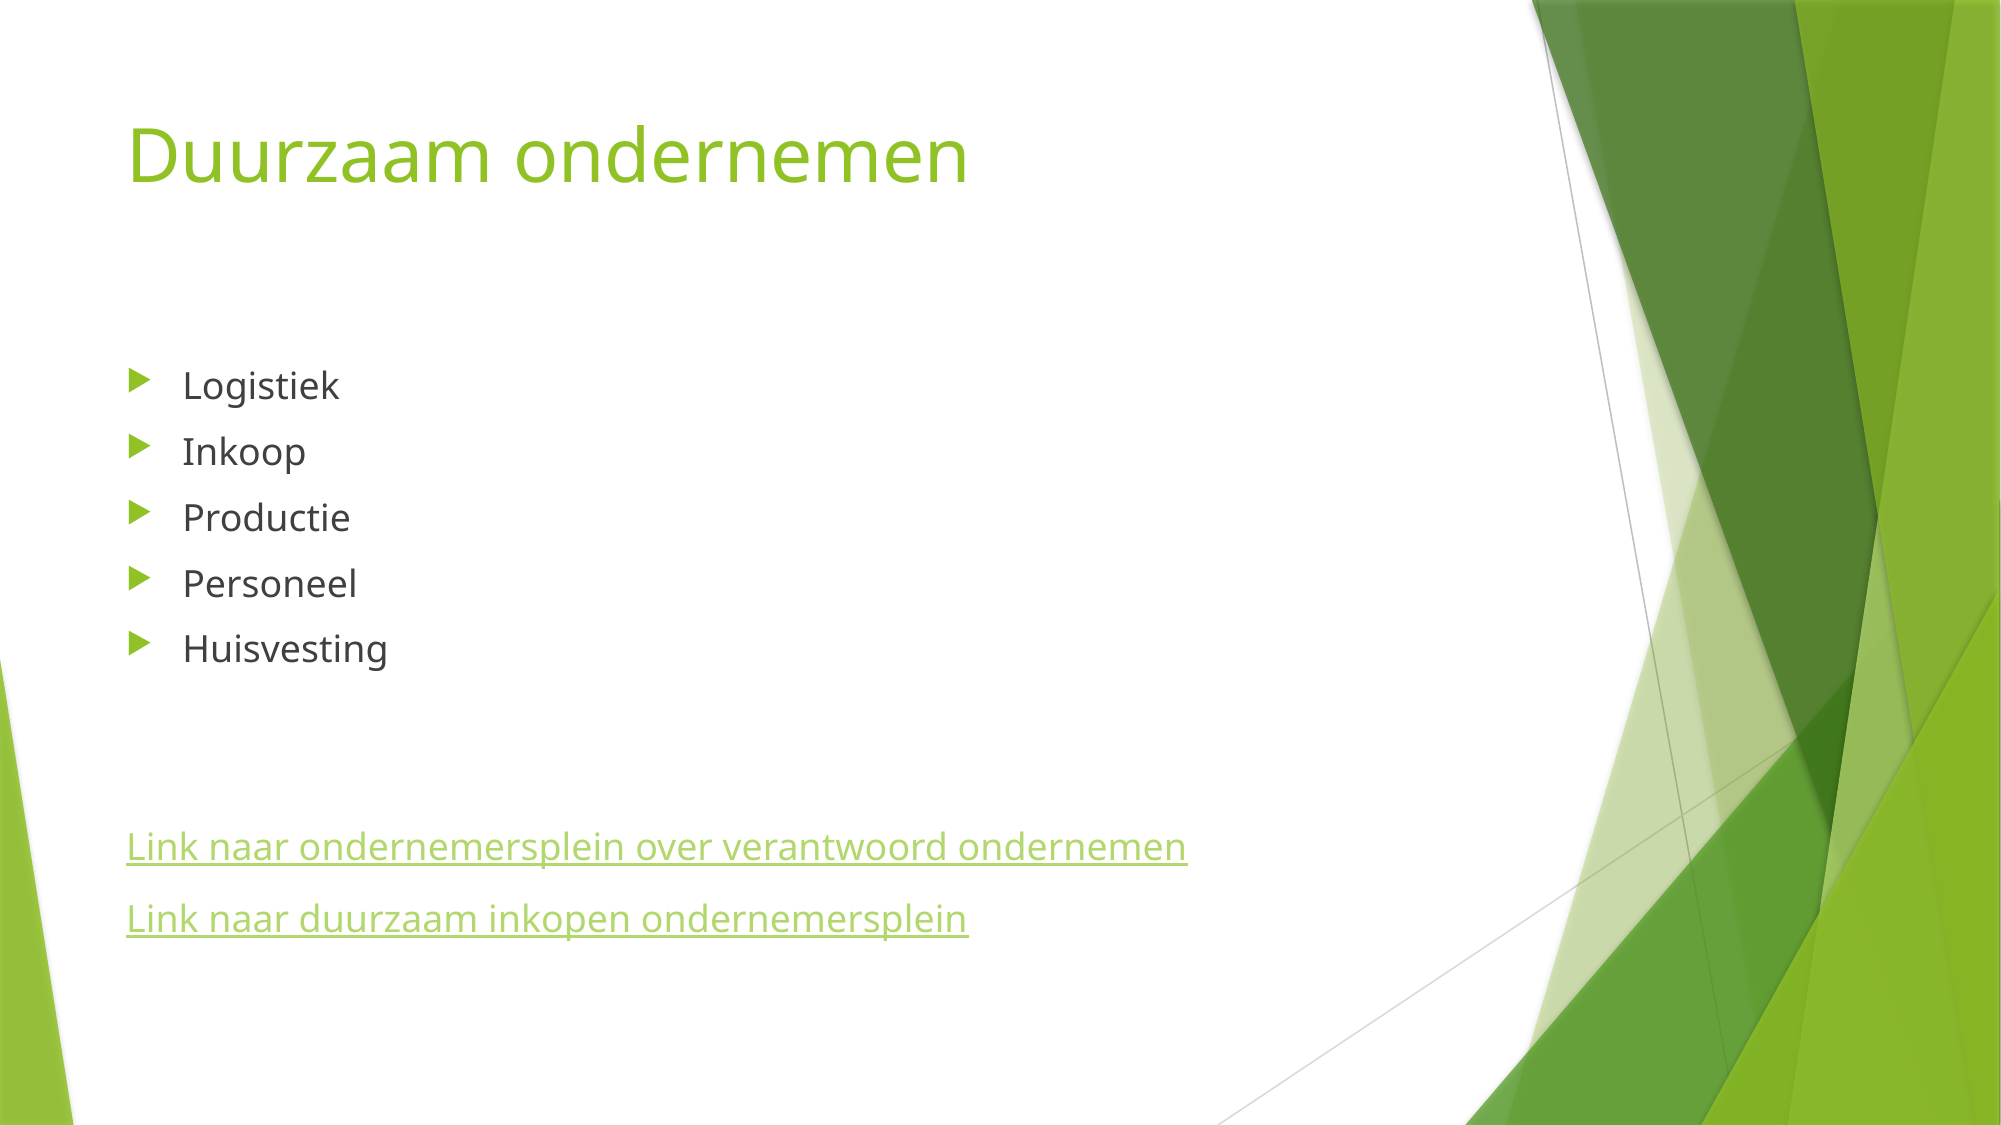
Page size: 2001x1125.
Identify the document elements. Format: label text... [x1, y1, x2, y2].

title Duurzaam ondernemen [111, 99, 1522, 317]
list Logistiek Inkoop Productie Personeel Huisvesting Link naar ondernemersplein over verantwoord ondernemen Link naar duurzaam inkopen ondernemersplein [111, 354, 1522, 992]
